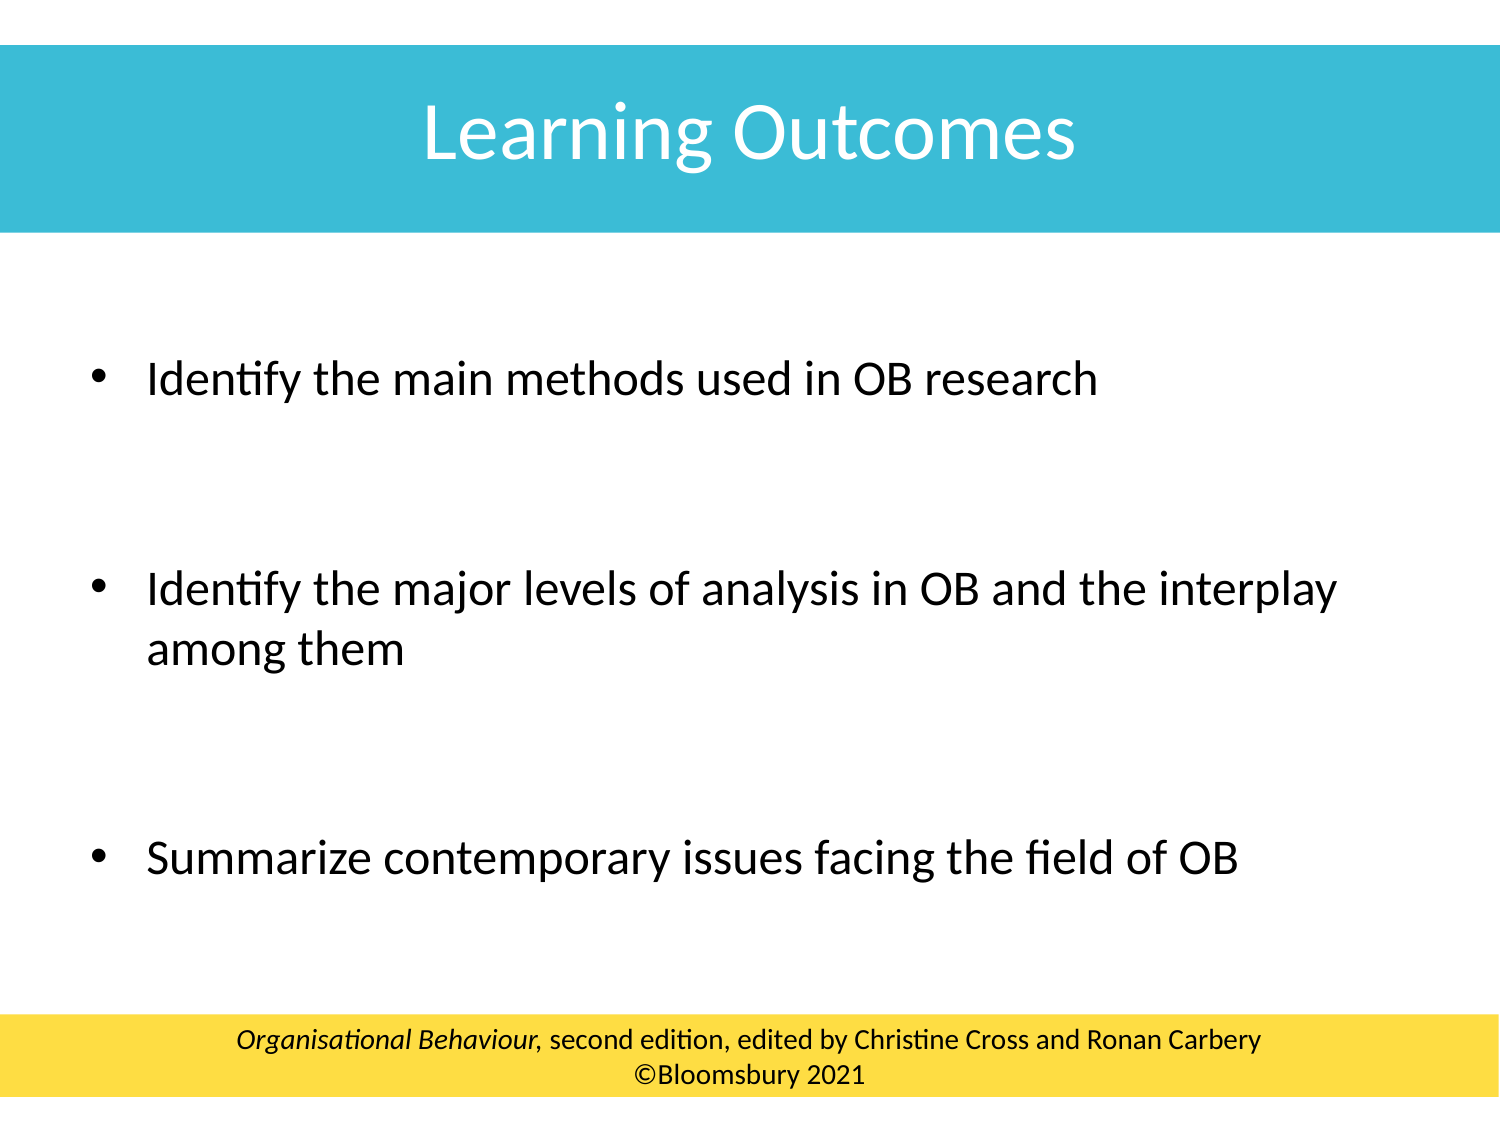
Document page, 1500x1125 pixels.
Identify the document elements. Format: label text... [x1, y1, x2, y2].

list Identify the main methods used in OB research Identify the major levels of analysis in OB and the interplay among them Summarize contemporary issues facing the field of OB [75, 262, 1425, 1005]
title Learning Outcomes [0, 45, 1500, 233]
